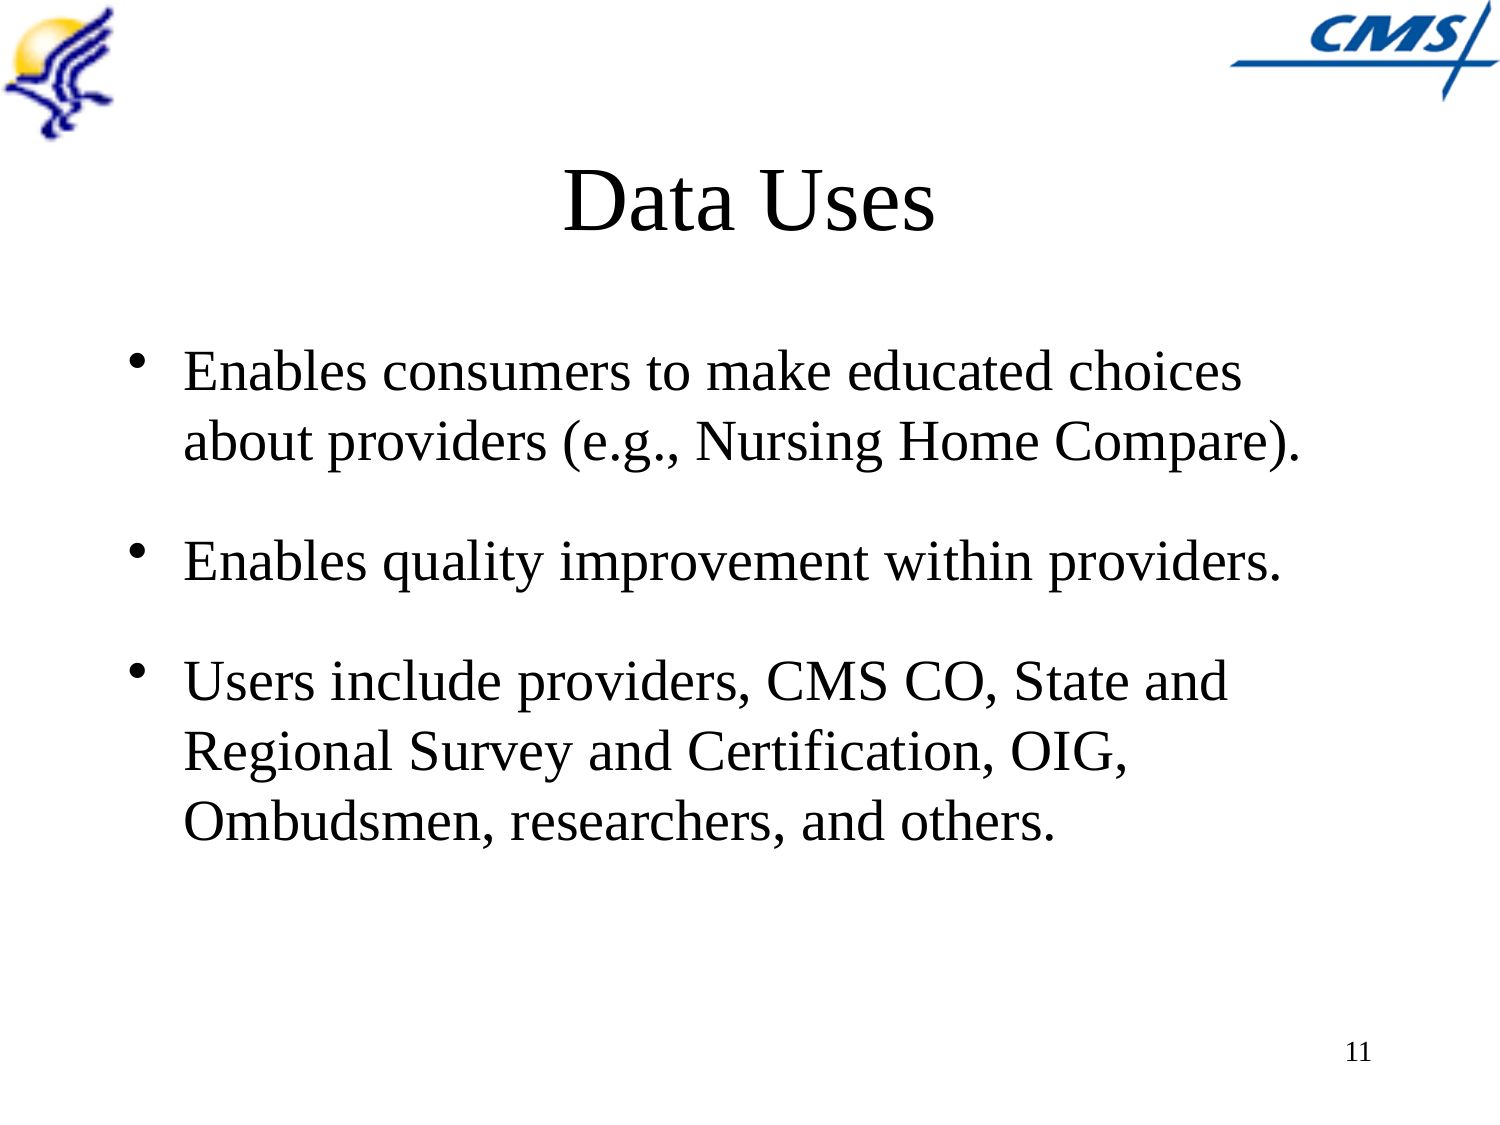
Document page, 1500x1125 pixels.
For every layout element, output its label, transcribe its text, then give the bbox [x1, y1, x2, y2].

title Data Uses [112, 99, 1388, 288]
picture [0, 0, 125, 150]
picture [1224, 0, 1500, 102]
list Enables consumers to make educated choices about providers (e.g., Nursing Home Compare). Enables quality improvement within providers. Users include providers, CMS CO, State and Regional Survey and Certification, OIG, Ombudsmen, researchers, and others. [112, 324, 1401, 1001]
slide_number 11 [1074, 1024, 1388, 1101]
